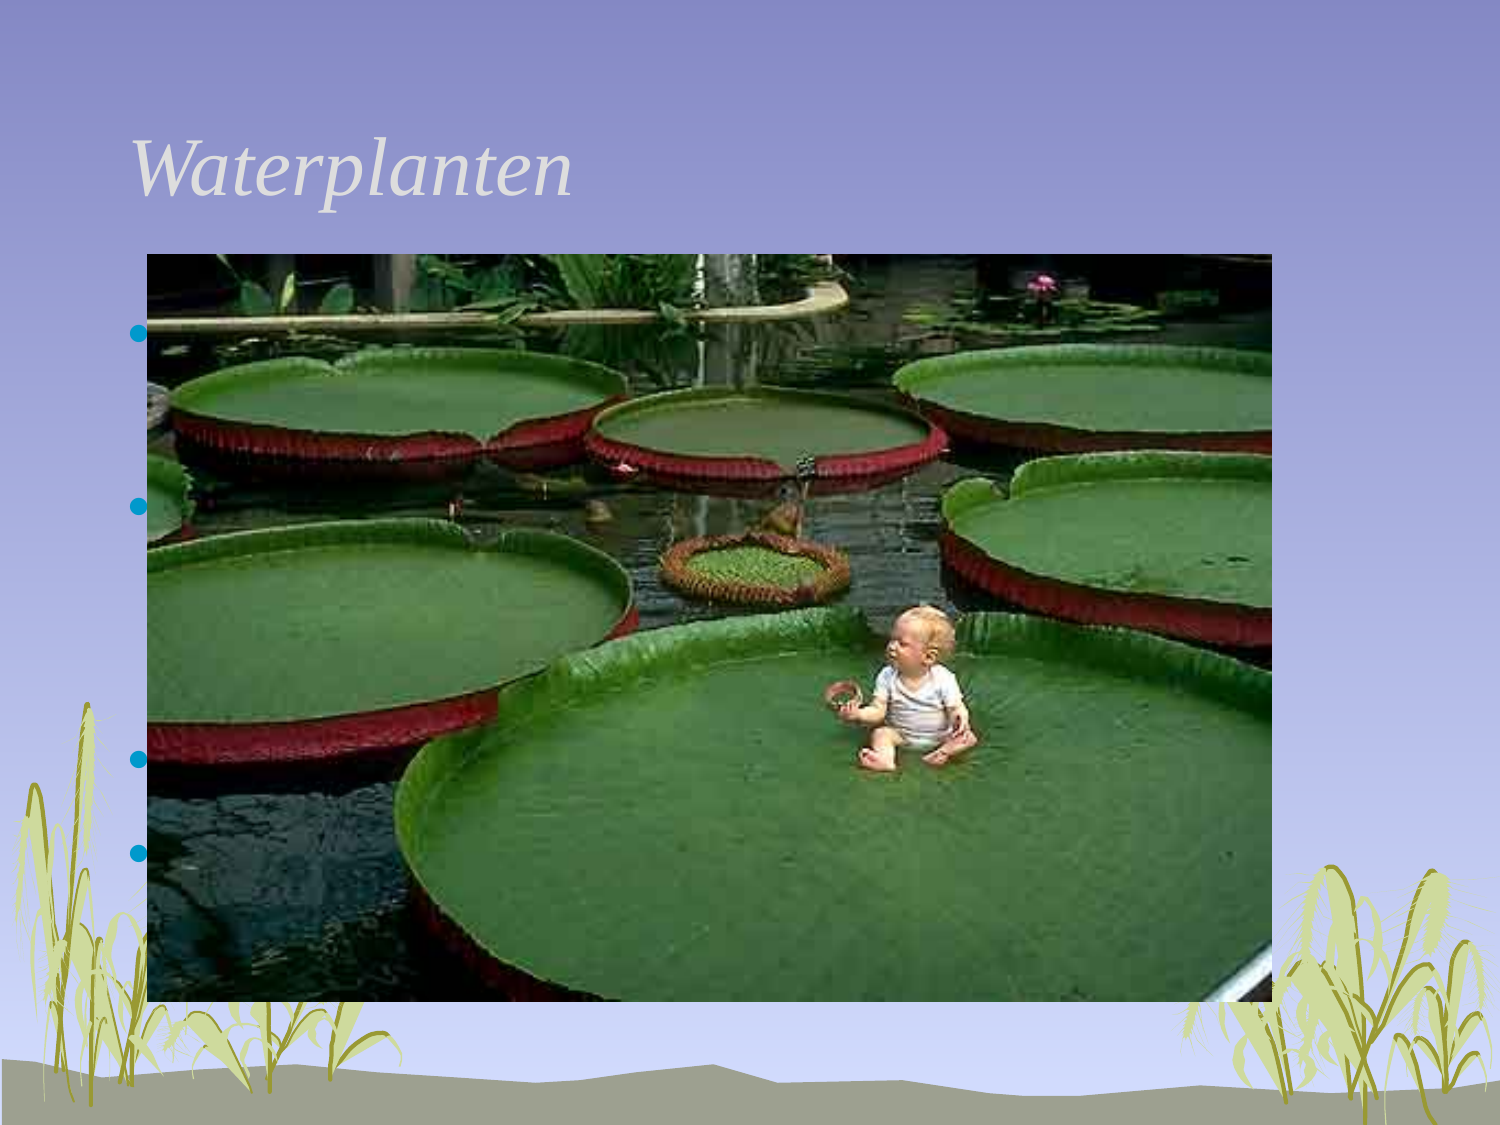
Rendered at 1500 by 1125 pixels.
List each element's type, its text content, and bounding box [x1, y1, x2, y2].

picture [147, 254, 1272, 1002]
list Huidmondjes aan bovenkant Geen huidmondjes bij ondergedoken bladeren Slappe stengels Luchtkanalen in stengels [112, 293, 892, 1033]
title Waterplanten [112, 68, 1388, 257]
